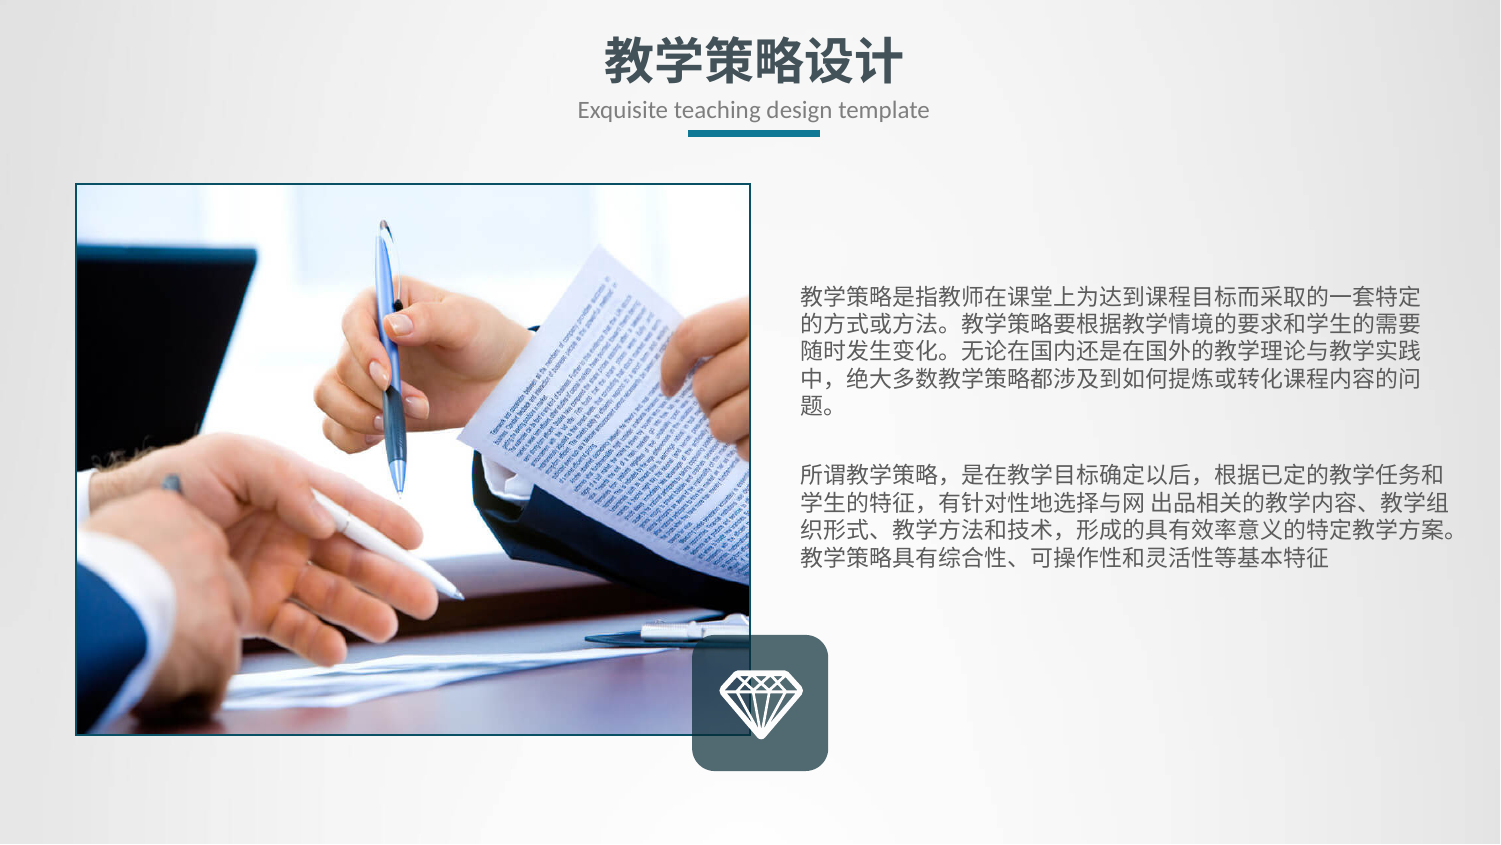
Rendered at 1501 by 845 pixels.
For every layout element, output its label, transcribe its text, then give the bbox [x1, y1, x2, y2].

text_box [75, 183, 751, 736]
text_box 教学策略是指教师在课堂上为达到课程目标而采取的一套特定的方式或方法。教学策略要根据教学情境的要求和学生的需要随时发生变化。无论在国内还是在国外的教学理论与教学实践中，绝大多数教学策略都涉及到如何提炼或转化课程内容的问题。 [789, 276, 1456, 425]
text_box Exquisite teaching design template [566, 88, 943, 130]
text_box 所谓教学策略，是在教学目标确定以后，根据已定的教学任务和学生的特征，有针对性地选择与网 出品相关的教学内容、教学组织形式、教学方法和技术，形成的具有效率意义的特定教学方案。教学策略具有综合性、可操作性和灵活性等基本特征 [789, 455, 1476, 577]
picture [0, 0, 1501, 844]
title 教学策略设计 [230, 0, 1279, 120]
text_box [692, 634, 829, 772]
